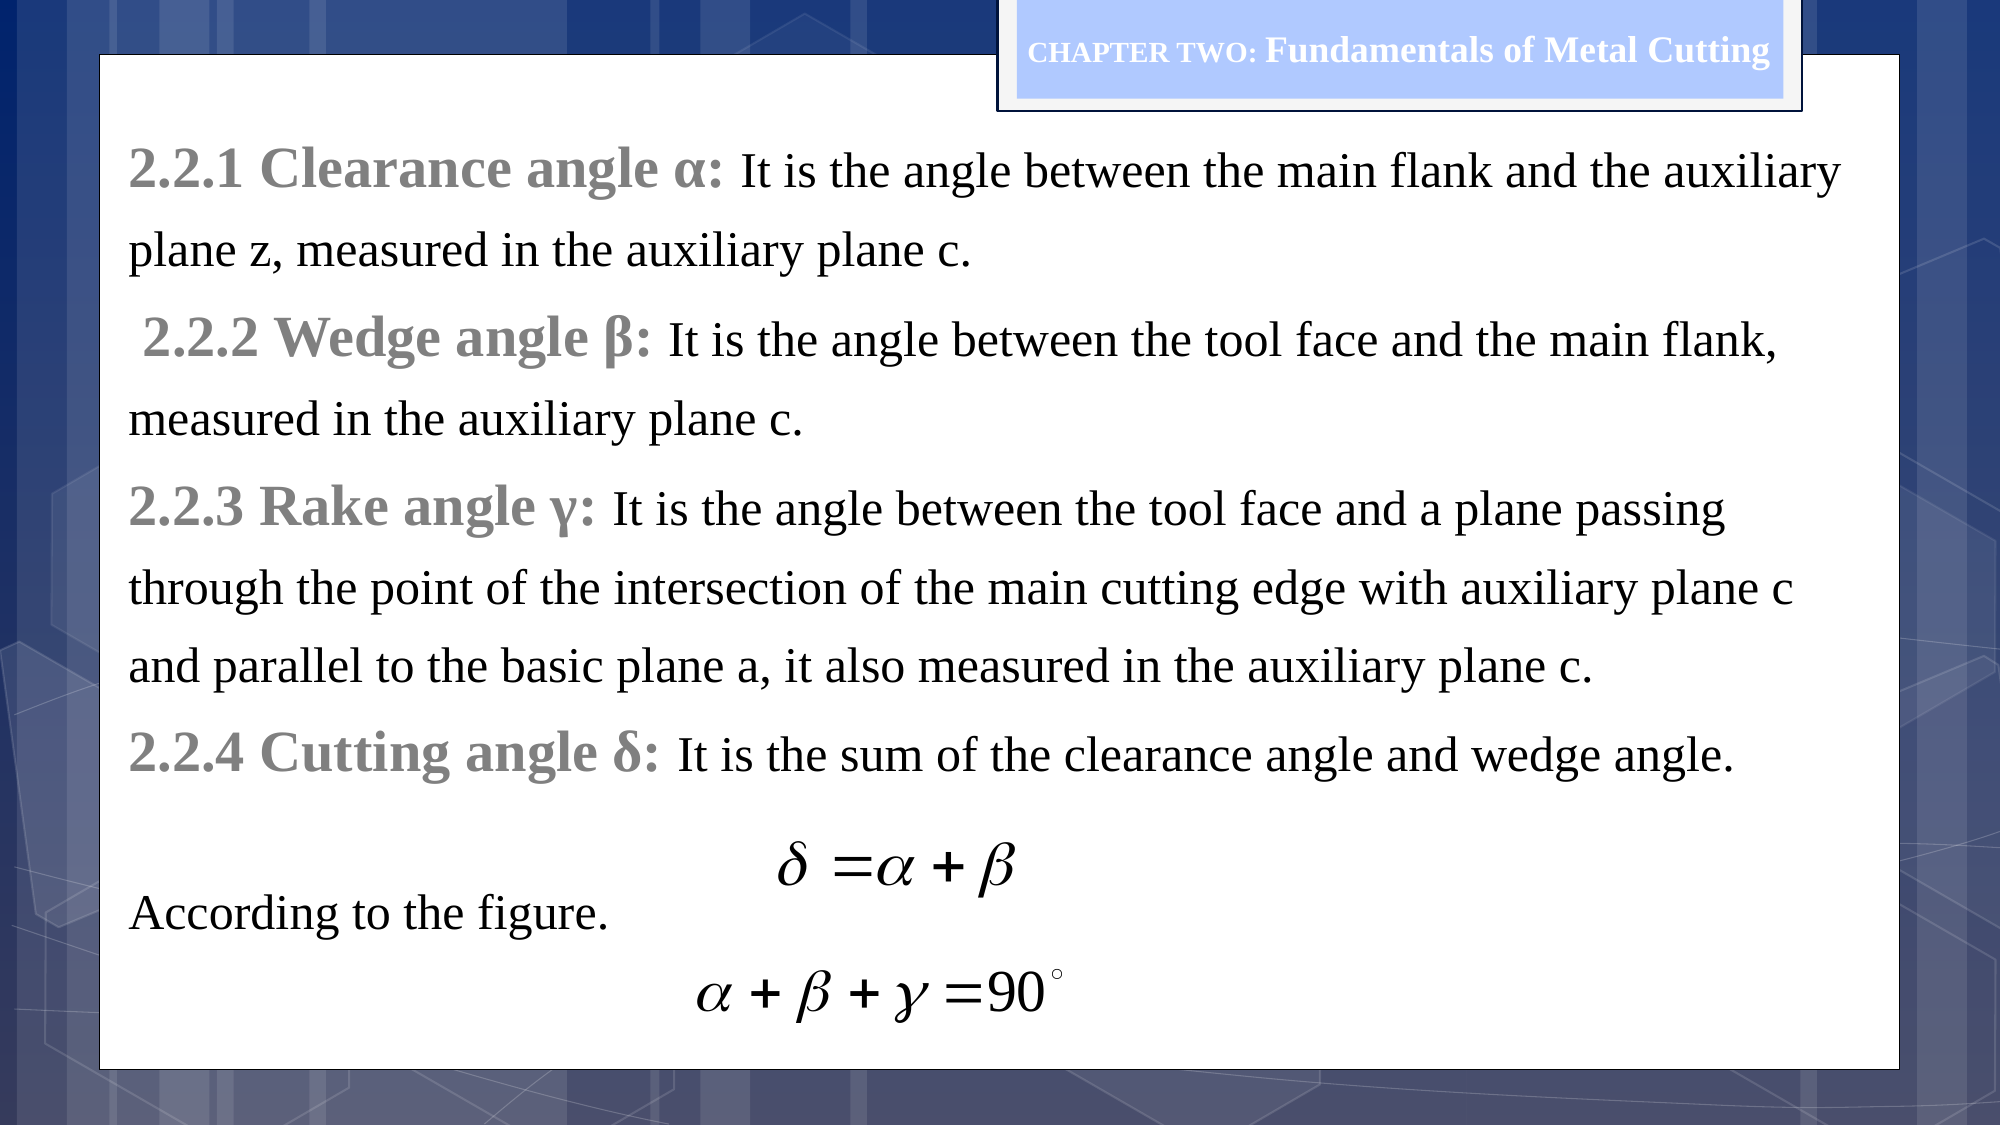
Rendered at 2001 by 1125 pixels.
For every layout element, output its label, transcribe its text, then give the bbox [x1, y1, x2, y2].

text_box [687, 946, 1076, 1037]
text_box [767, 827, 1031, 912]
text_box 2.2.1 Clearance angle α: It is the angle between the main flank and the auxiliary plane z, measured in the auxiliary plane c. 2.2.2 Wedge angle β: It is the angle between the tool face and the main flank, measured in the auxiliary plane c. 2.2.3 Rake angle γ: It is the angle between the tool face and a plane passing through the point of the intersection of the main cutting edge with auxiliary plane c and parallel to the basic plane a, it also measured in the auxiliary plane c. 2.2.4 Cutting angle δ: It is the sum of the clearance angle and wedge angle. According to the figure. [113, 30, 1867, 947]
text_box CHAPTER TWO: Fundamentals of Metal Cutting [940, 0, 1858, 78]
